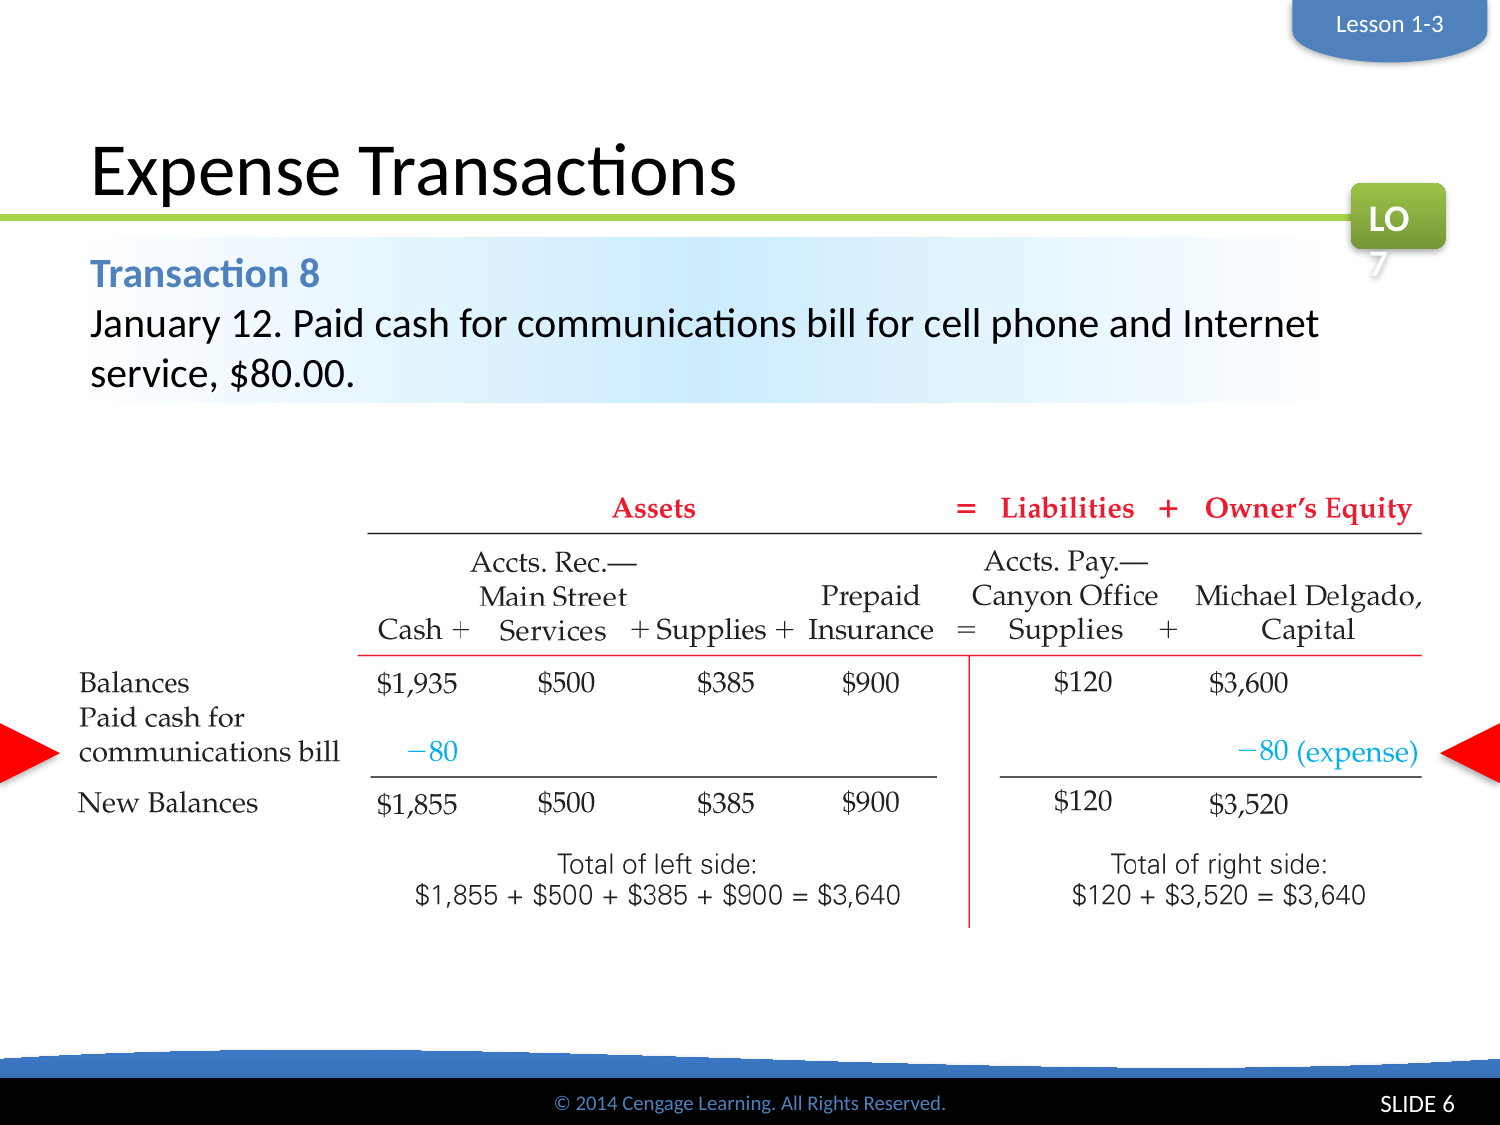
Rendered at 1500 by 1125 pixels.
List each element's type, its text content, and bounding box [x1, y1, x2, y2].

text_box [1292, 0, 1488, 63]
picture [74, 493, 1426, 929]
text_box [0, 722, 69, 784]
text_box LO7 [1350, 183, 1446, 250]
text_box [1429, 722, 1500, 784]
text_box Transaction 8 January 12. Paid cash for communications bill for cell phone and Internet service, $80.00. [74, 237, 1338, 403]
text_box Lesson 1-3 [1321, 0, 1459, 45]
slide_number SLIDE 6 [1170, 1080, 1470, 1125]
title Expense Transactions [75, 29, 1350, 218]
